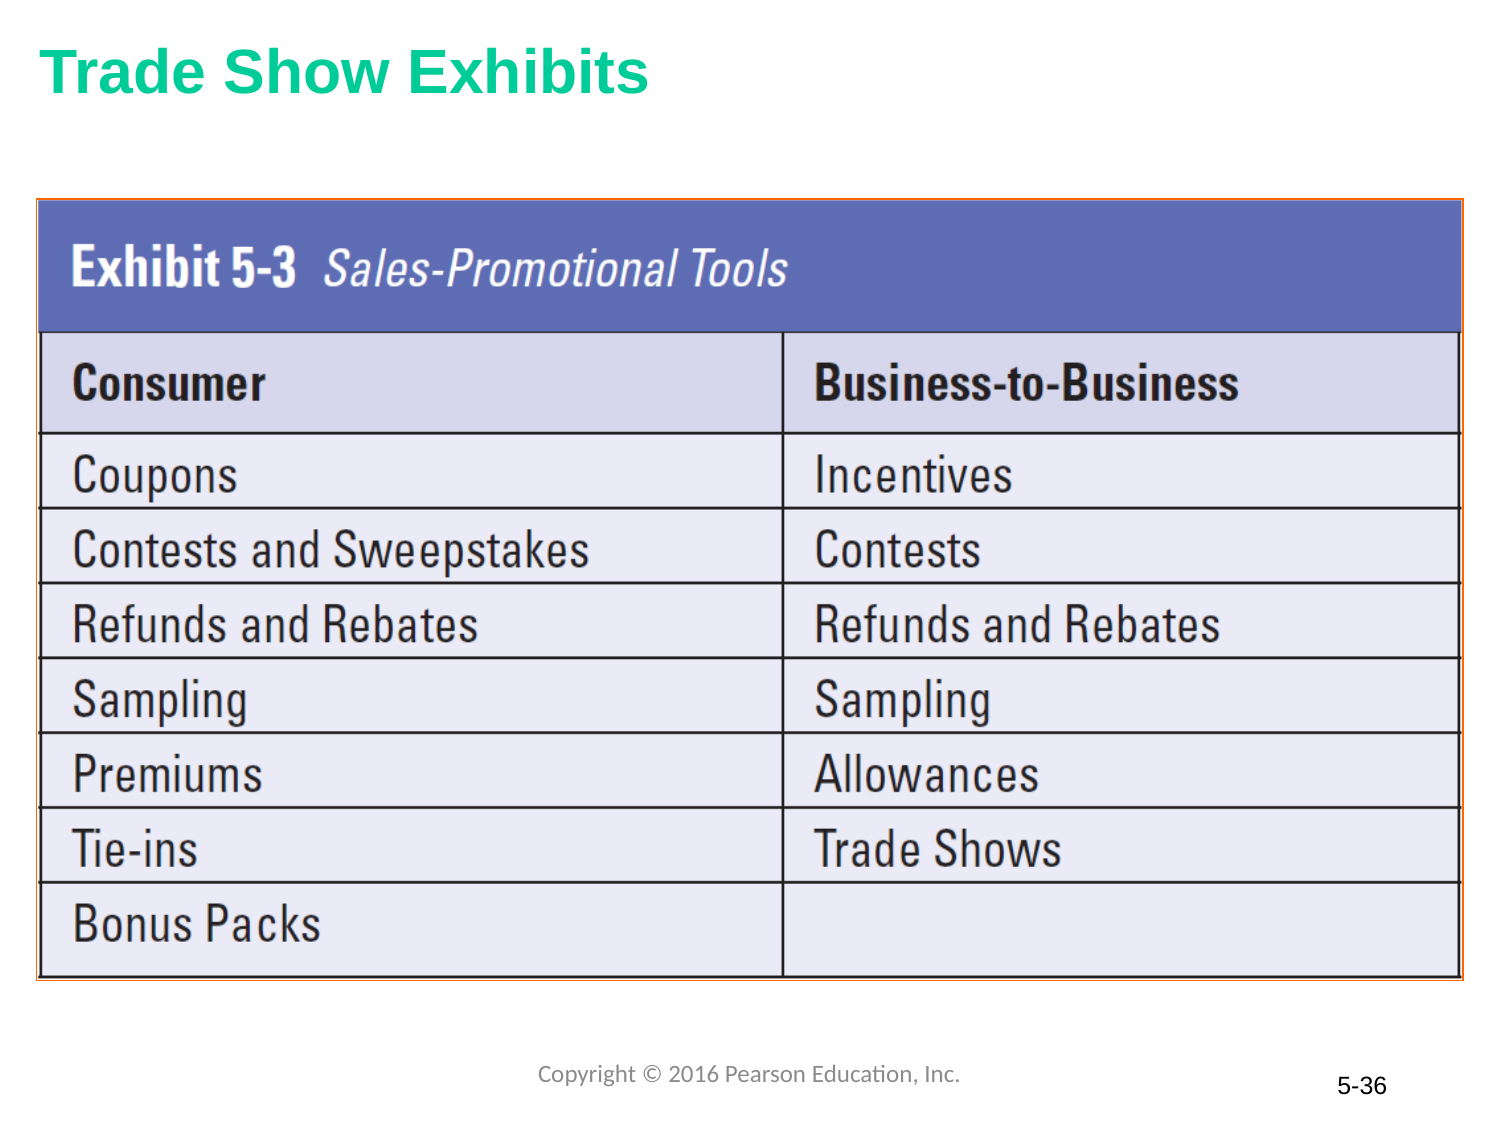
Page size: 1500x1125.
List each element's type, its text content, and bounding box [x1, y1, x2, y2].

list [37, 199, 1463, 981]
footer Copyright © 2016 Pearson Education, Inc. [512, 1042, 988, 1103]
title Trade Show Exhibits [24, 0, 1375, 163]
